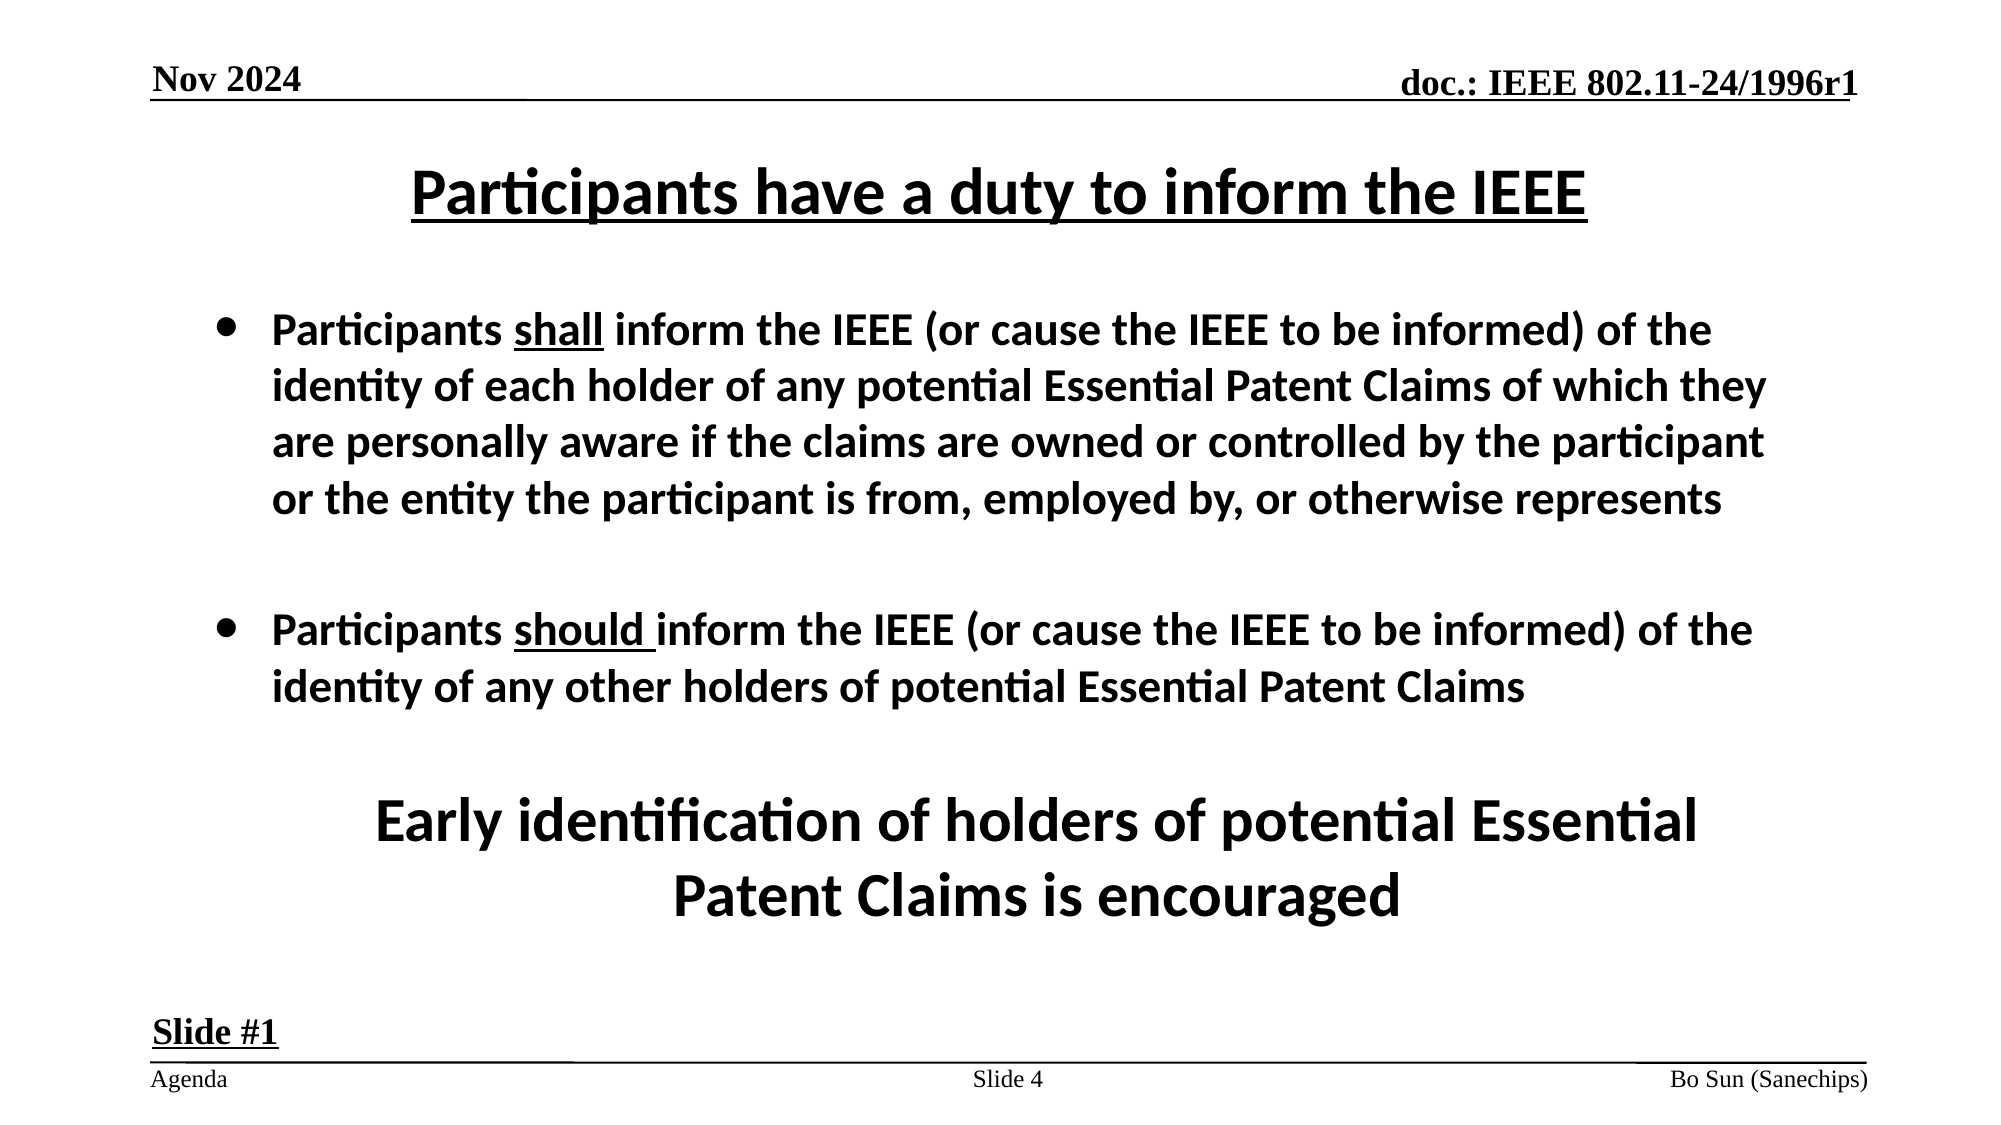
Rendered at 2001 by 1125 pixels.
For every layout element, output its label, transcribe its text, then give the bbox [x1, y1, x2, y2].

text_box Participants have a duty to inform the IEEE [362, 100, 1638, 276]
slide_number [152, 54, 563, 100]
text_box Participants shall inform the IEEE (or cause the IEEE to be informed) of the identity of each holder of any potential Essential Patent Claims of which they are personally aware if the claims are owned or controlled by the participant or the entity the participant is from, employed by, or otherwise represents Participants should inform the IEEE (or cause the IEEE to be informed) of the identity of any other holders of potential Essential Patent Claims Early identification of holders of potential Essential Patent Claims is encouraged [200, 290, 1800, 966]
slide_number Slide [949, 1061, 1067, 1123]
text_box Slide #1 [137, 999, 294, 1060]
footer Bo Sun (Sanechips) [1171, 1061, 1869, 1093]
